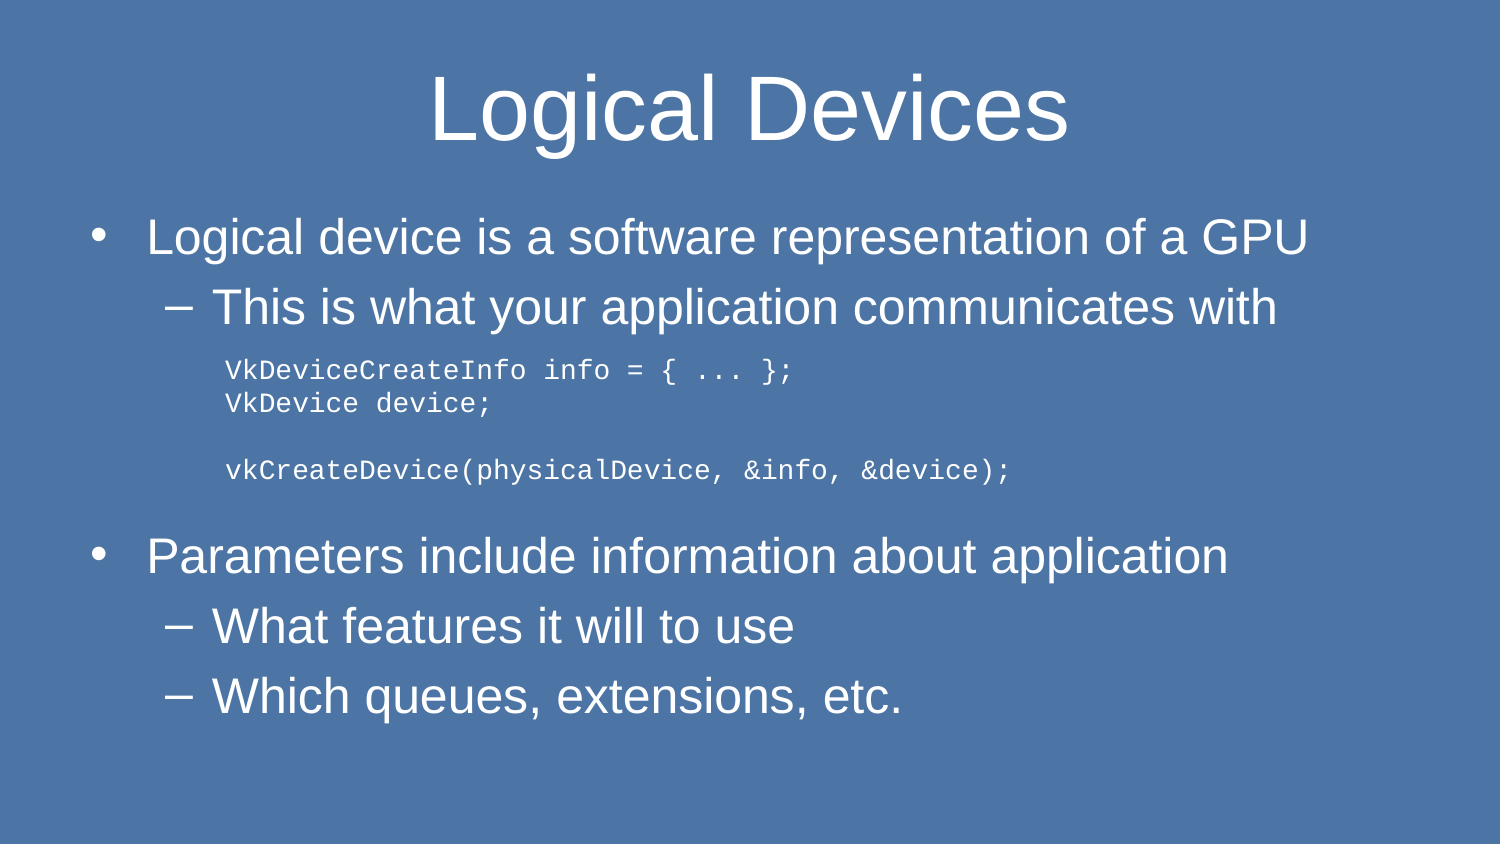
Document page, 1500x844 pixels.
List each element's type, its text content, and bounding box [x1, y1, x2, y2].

list Logical device is a software representation of a GPU This is what your application communicates with Parameters include information about application What features it will to use Which queues, extensions, etc. [75, 196, 1425, 754]
title Logical Devices [75, 33, 1425, 175]
text_box VkDeviceCreateInfo info = { ... }; VkDevice device; vkCreateDevice(physicalDevice, &info, &device); [210, 344, 1028, 493]
